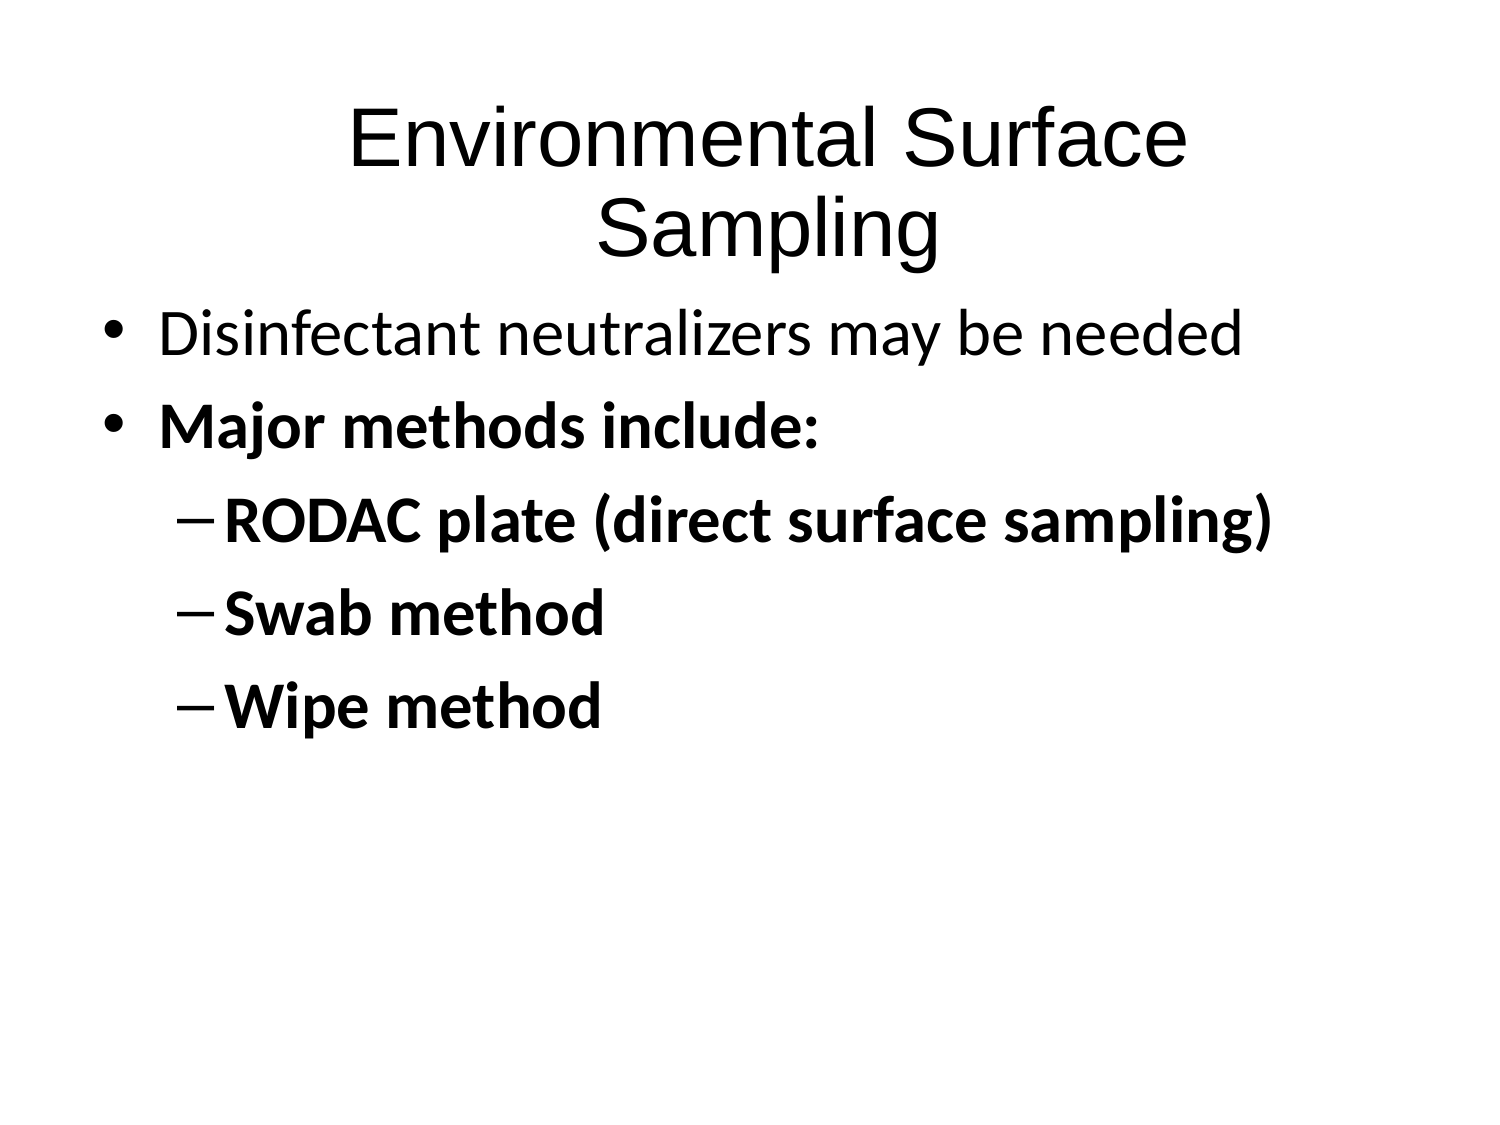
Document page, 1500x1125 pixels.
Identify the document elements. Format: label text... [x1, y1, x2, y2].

title Environmental Surface Sampling [187, 82, 1350, 281]
list Disinfectant neutralizers may be needed Major methods include: RODAC plate (direct surface sampling) Swab method Wipe method [87, 281, 1413, 1000]
